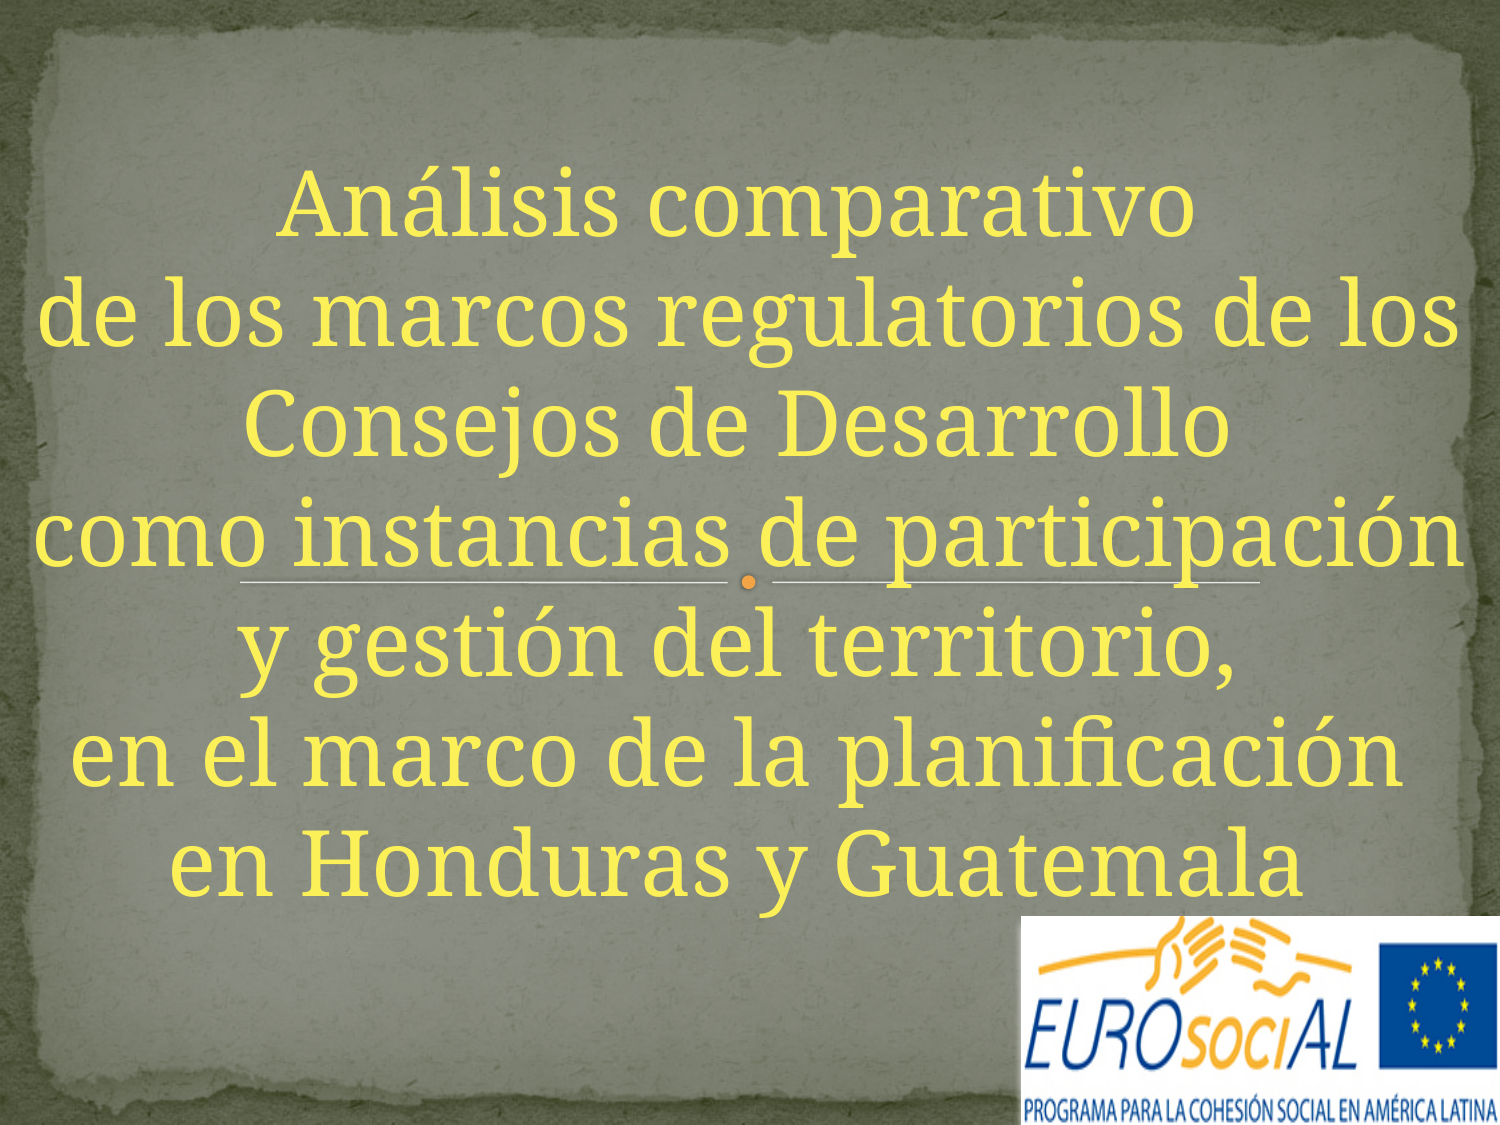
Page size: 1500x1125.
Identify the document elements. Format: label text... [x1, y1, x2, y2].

picture [1021, 916, 1500, 1125]
text_box Análisis comparativo de los marcos regulatorios de los Consejos de Desarrollo como instancias de participación y gestión del territorio, en el marco de la planificación en Honduras y Guatemala [0, 137, 1500, 922]
